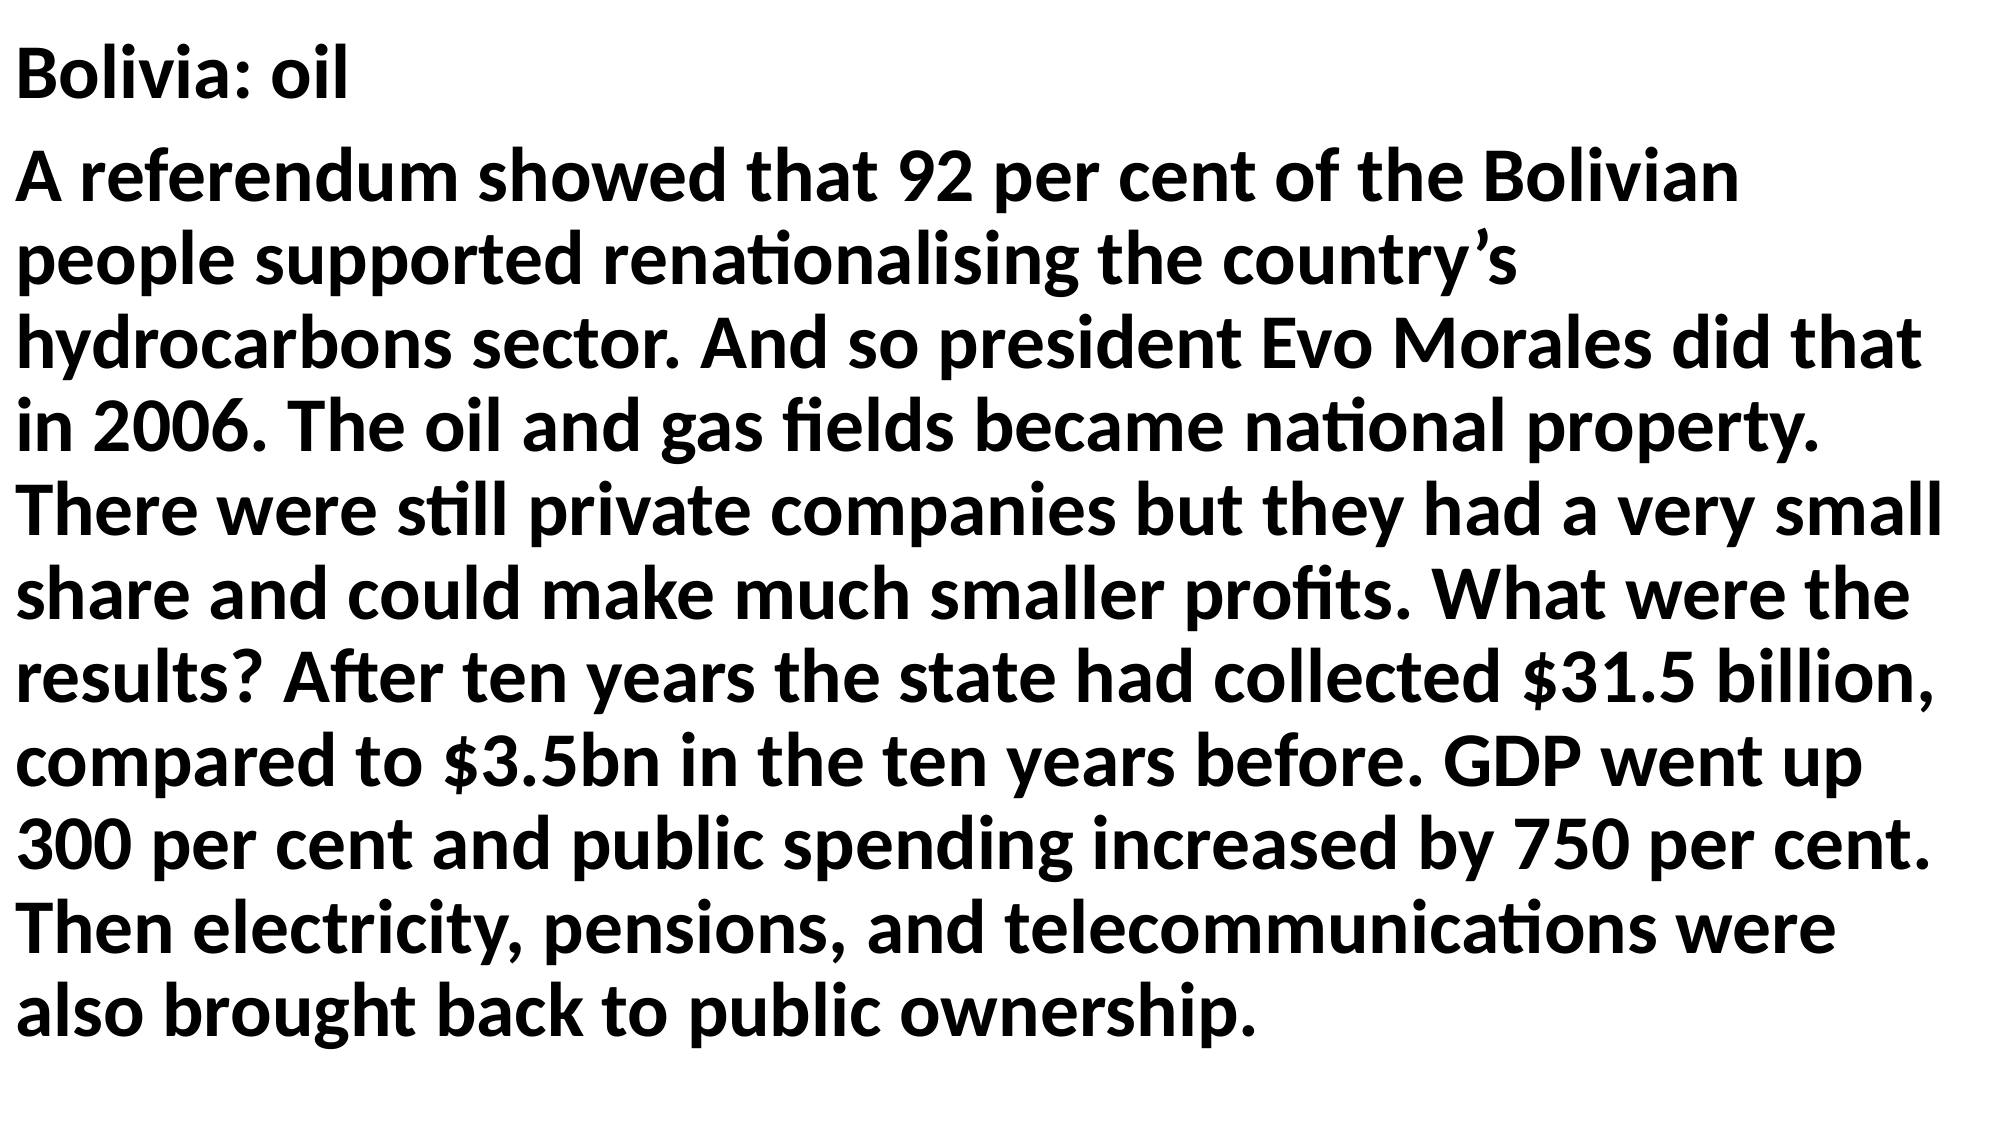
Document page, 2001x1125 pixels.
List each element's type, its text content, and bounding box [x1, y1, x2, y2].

list Bolivia: oil A referendum showed that 92 per cent of the Bolivian people supported renationalising the country’s hydrocarbons sector. And so president Evo Morales did that in 2006. The oil and gas fields became national property. There were still private companies but they had a very small share and could make much smaller profits. What were the results? After ten years the state had collected $31.5 billion, compared to $3.5bn in the ten years before. GDP went up 300 per cent and public spending increased by 750 per cent. Then electricity, pensions, and telecommunications were also brought back to public ownership. [0, 23, 1977, 1098]
